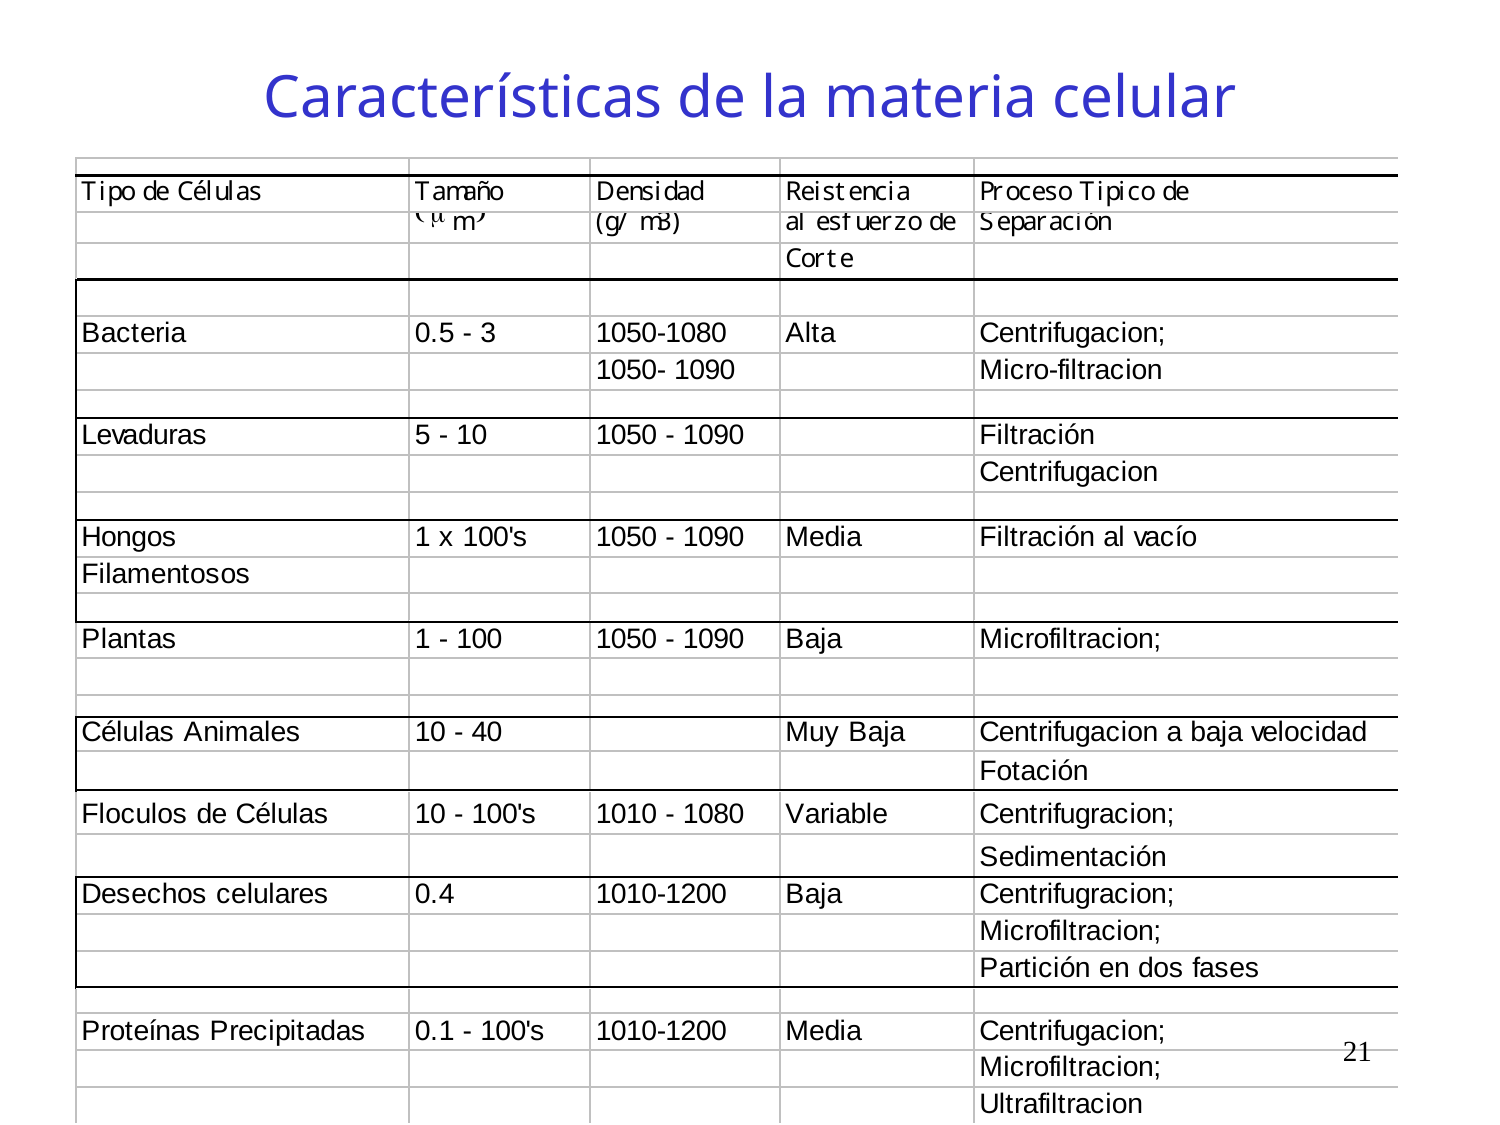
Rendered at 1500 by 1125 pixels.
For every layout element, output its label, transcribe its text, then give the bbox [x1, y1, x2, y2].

title Características de la materia celular [112, 0, 1388, 155]
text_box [74, 156, 1401, 1125]
